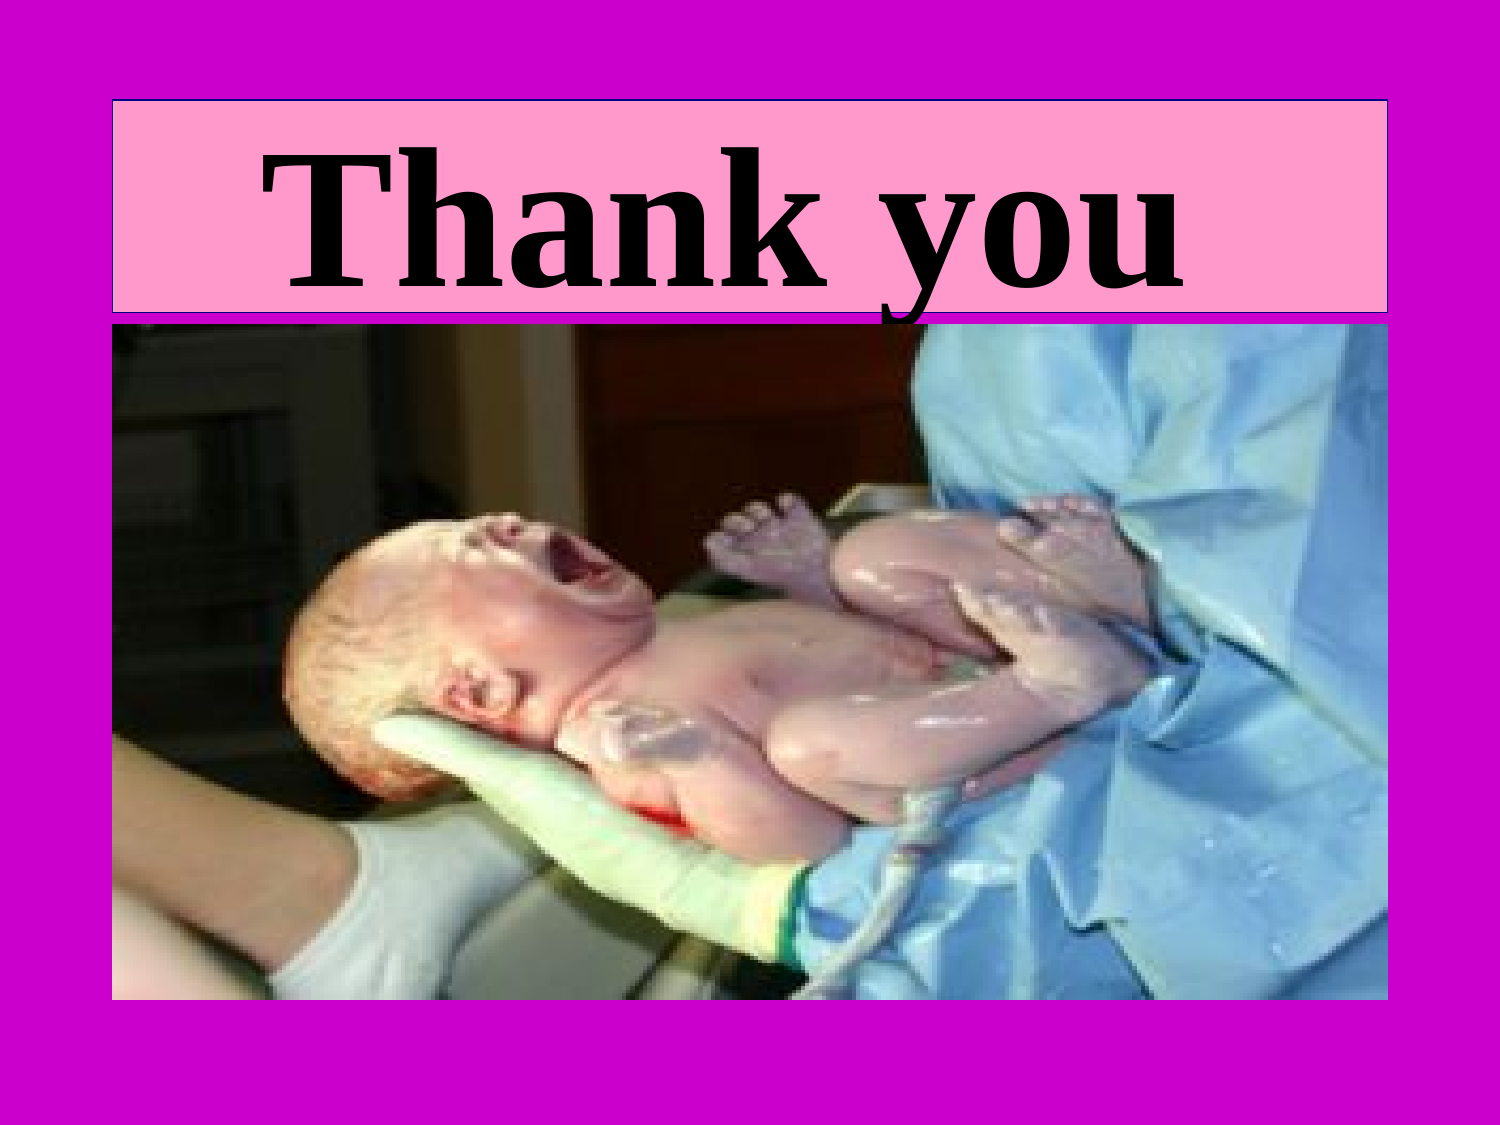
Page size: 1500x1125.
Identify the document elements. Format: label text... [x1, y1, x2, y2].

picture [112, 324, 1388, 1001]
title Thank you [112, 99, 1388, 313]
